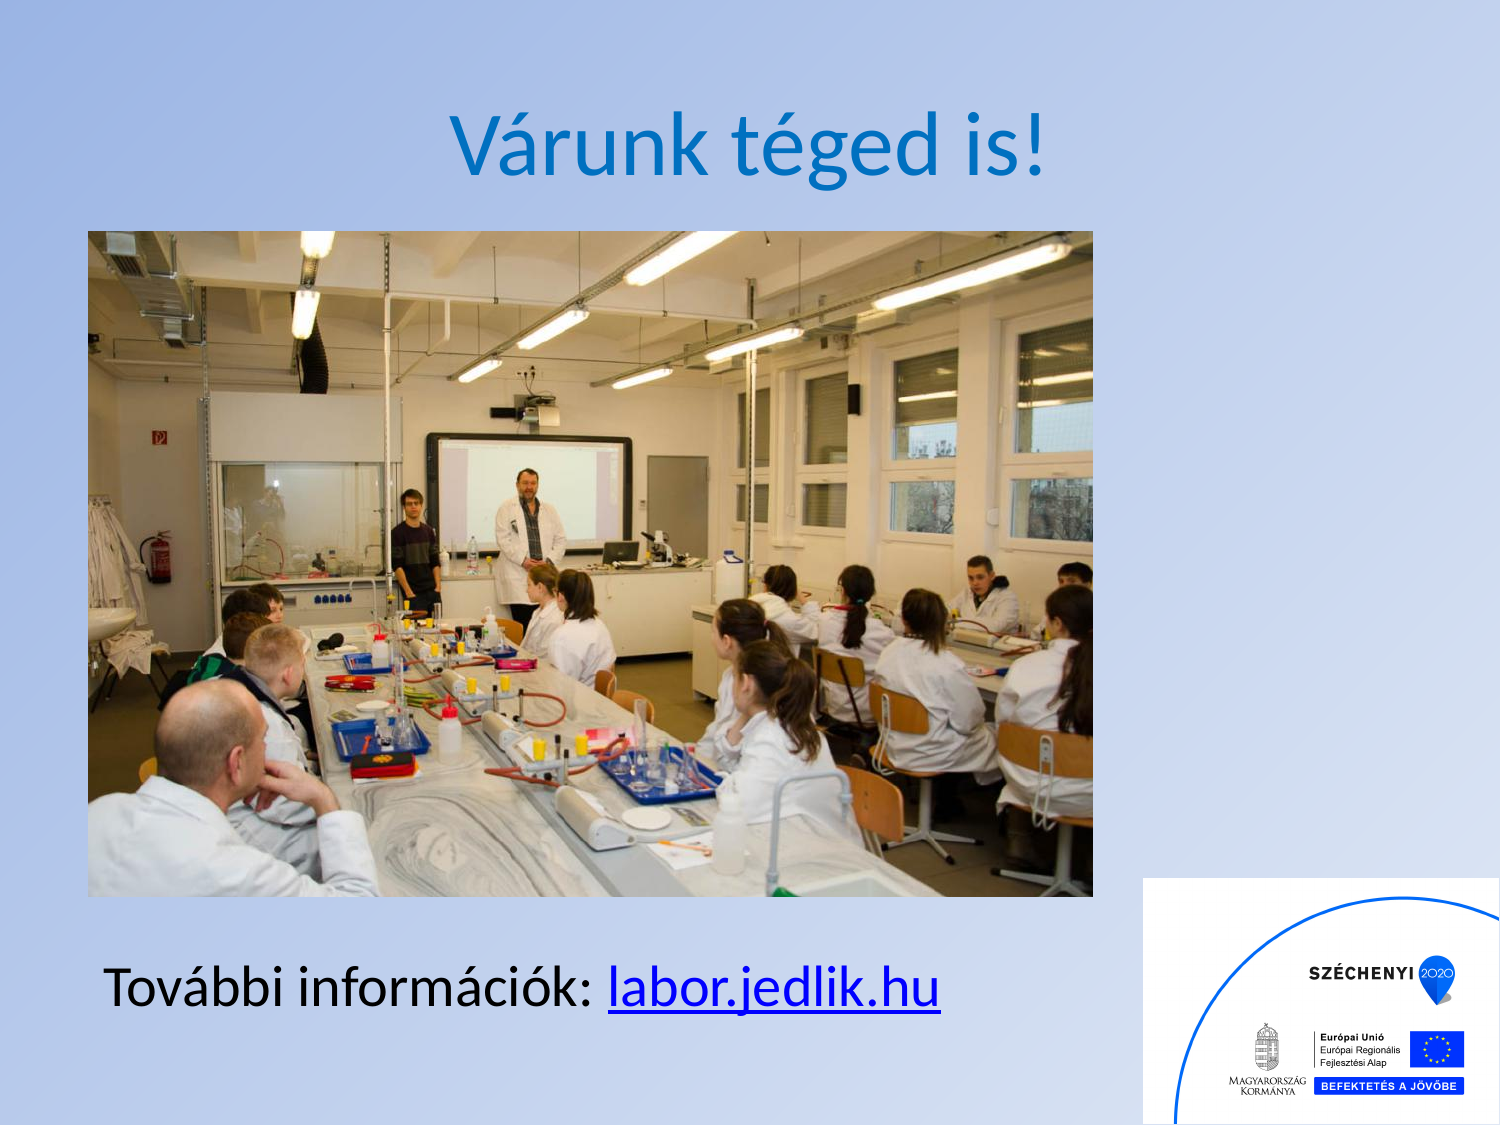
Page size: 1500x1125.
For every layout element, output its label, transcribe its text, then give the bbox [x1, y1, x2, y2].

title Várunk téged is! [75, 45, 1425, 233]
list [88, 231, 1093, 897]
picture [1143, 878, 1499, 1124]
text_box További információk: labor.jedlik.hu [88, 940, 1093, 1026]
